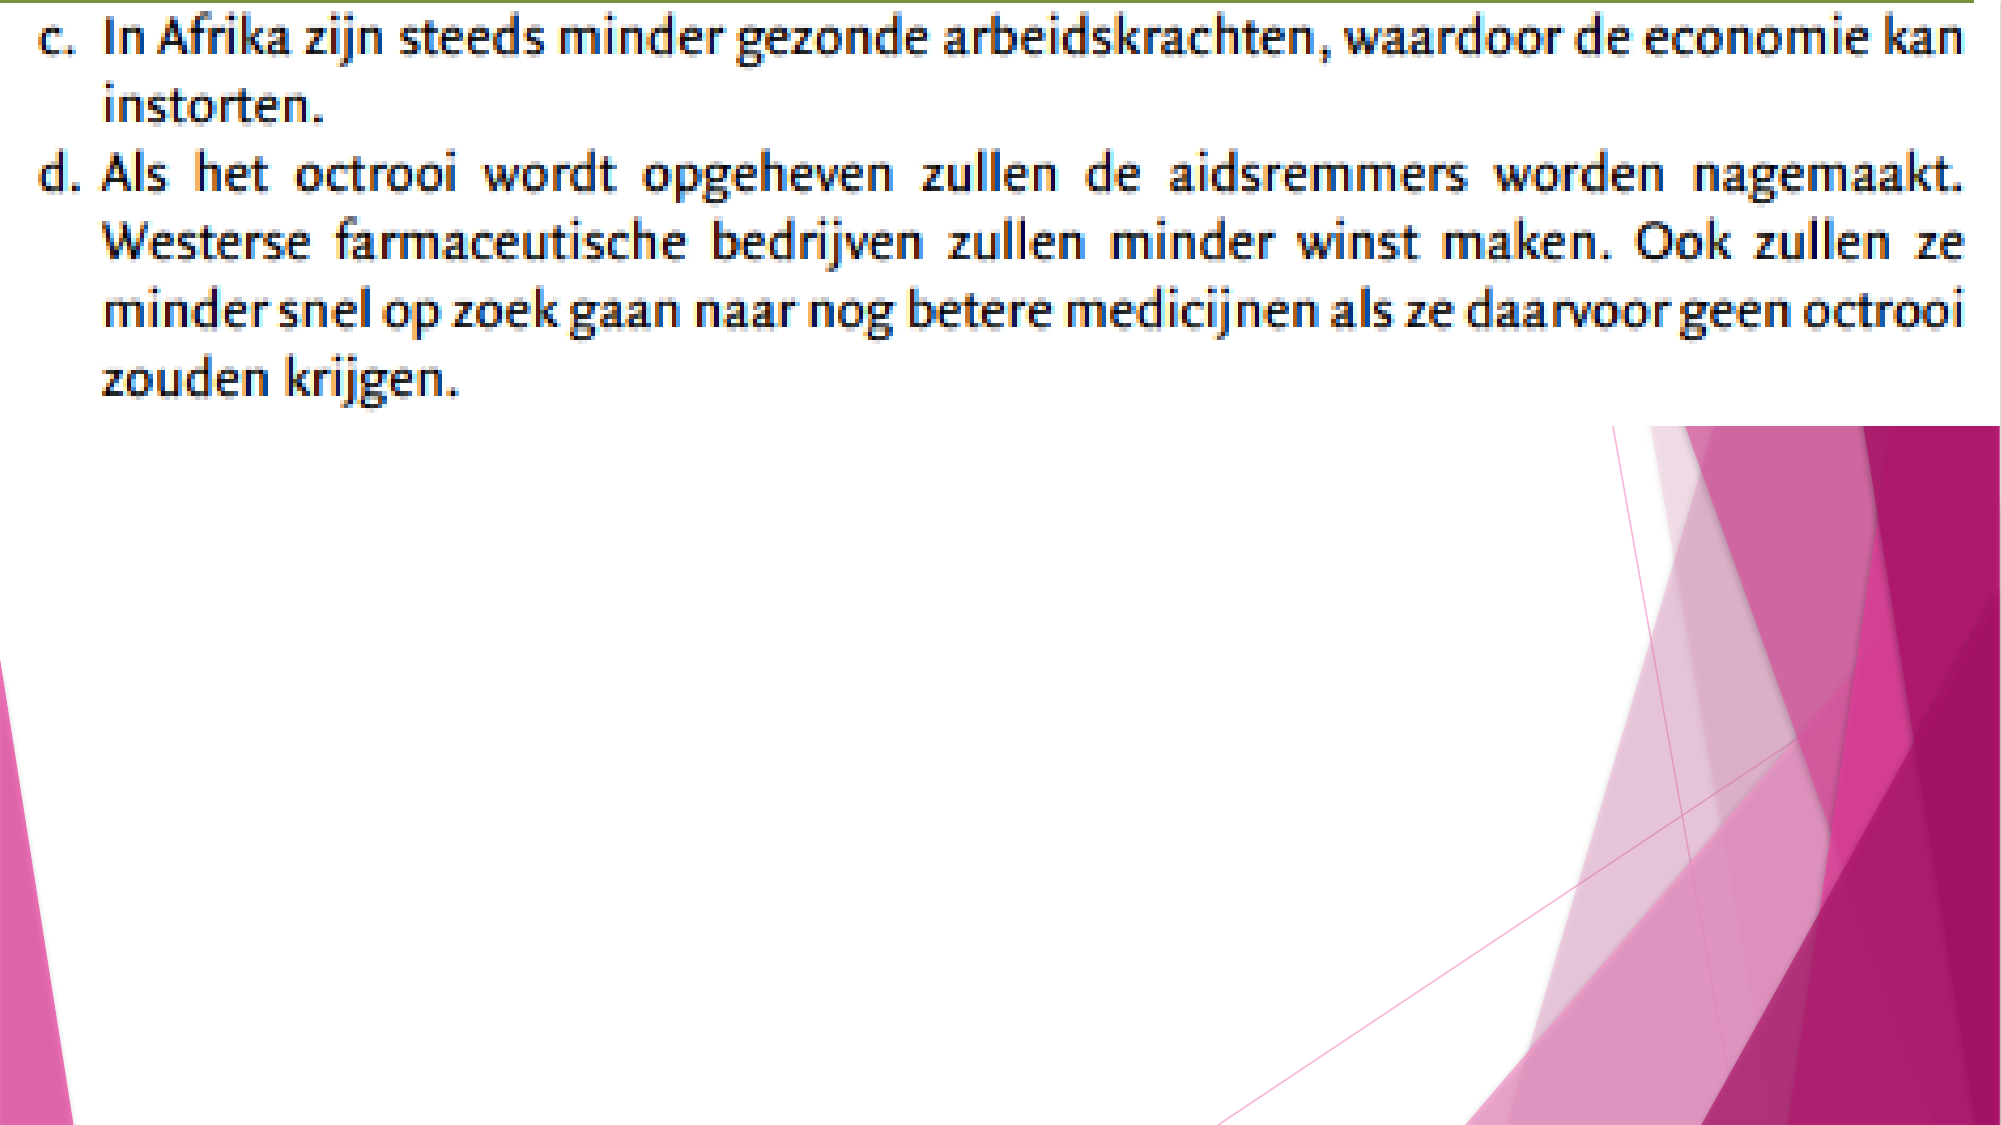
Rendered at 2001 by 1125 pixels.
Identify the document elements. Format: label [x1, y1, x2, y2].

picture [0, 0, 2000, 426]
